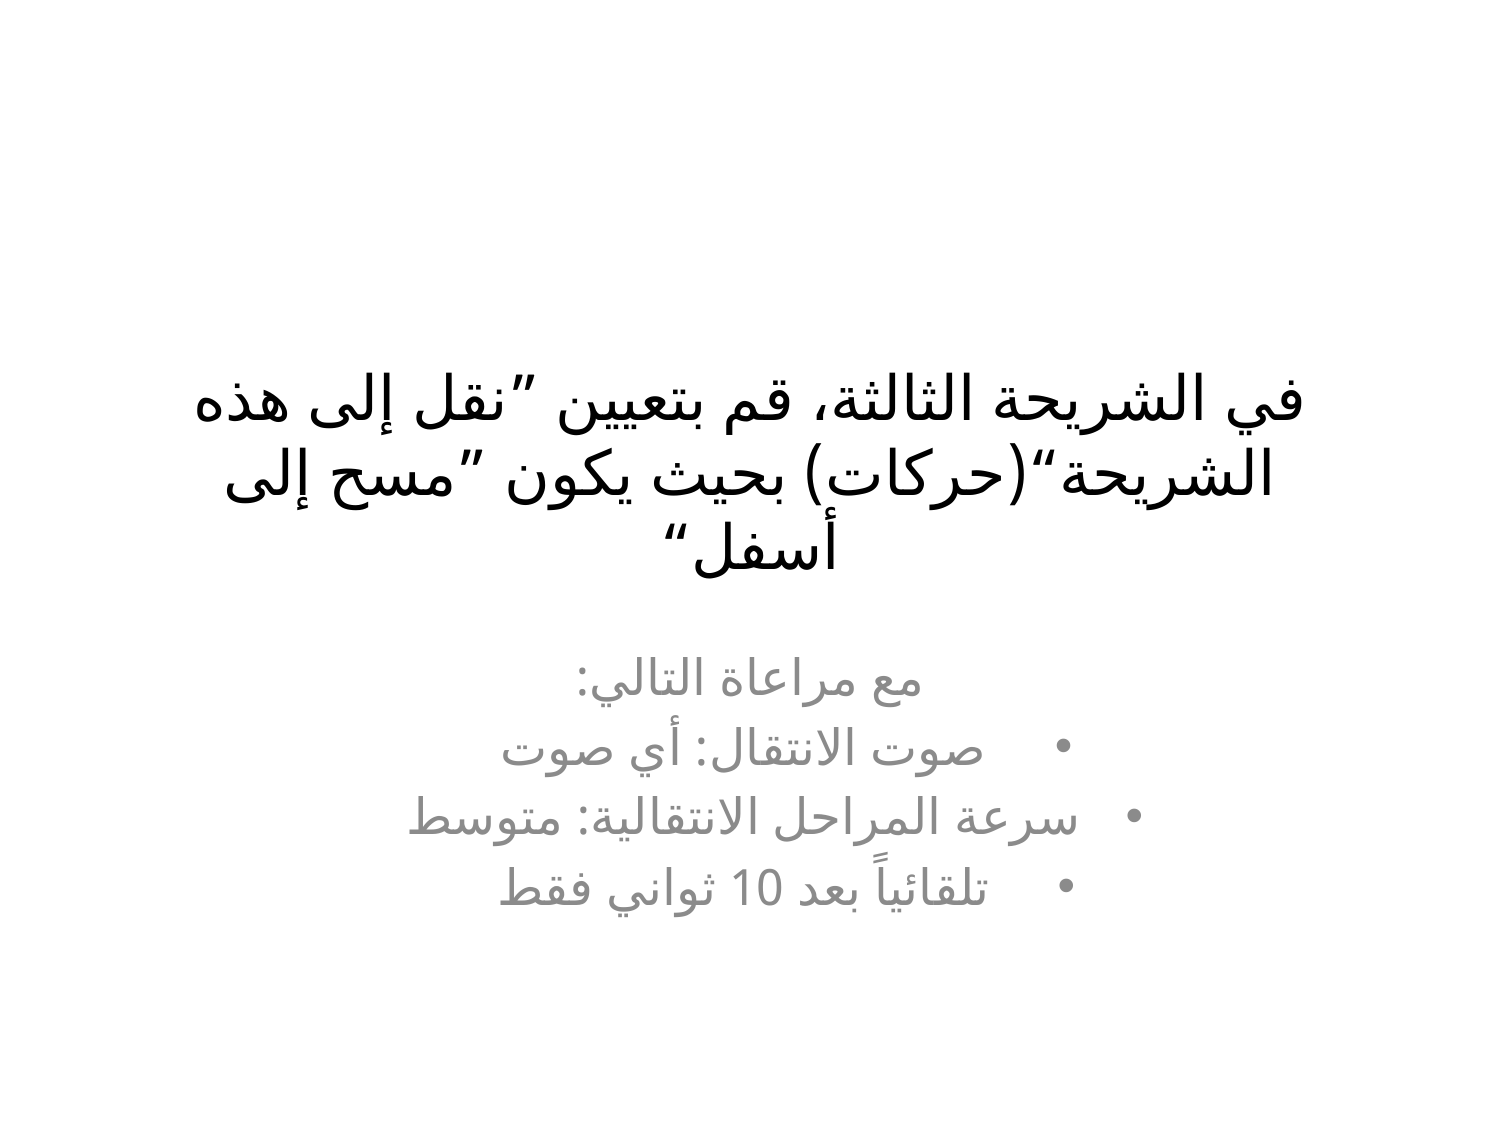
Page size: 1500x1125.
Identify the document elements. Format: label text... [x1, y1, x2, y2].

title في الشريحة الثالثة، قم بتعيين ”نقل إلى هذه الشريحة“(حركات) بحيث يكون ”مسح إلى أسفل“ [112, 349, 1388, 591]
subtitle مع مراعاة التالي: صوت الانتقال: أي صوت سرعة المراحل الانتقالية: متوسط تلقائياً بعد 10 ثواني فقط [225, 637, 1275, 925]
